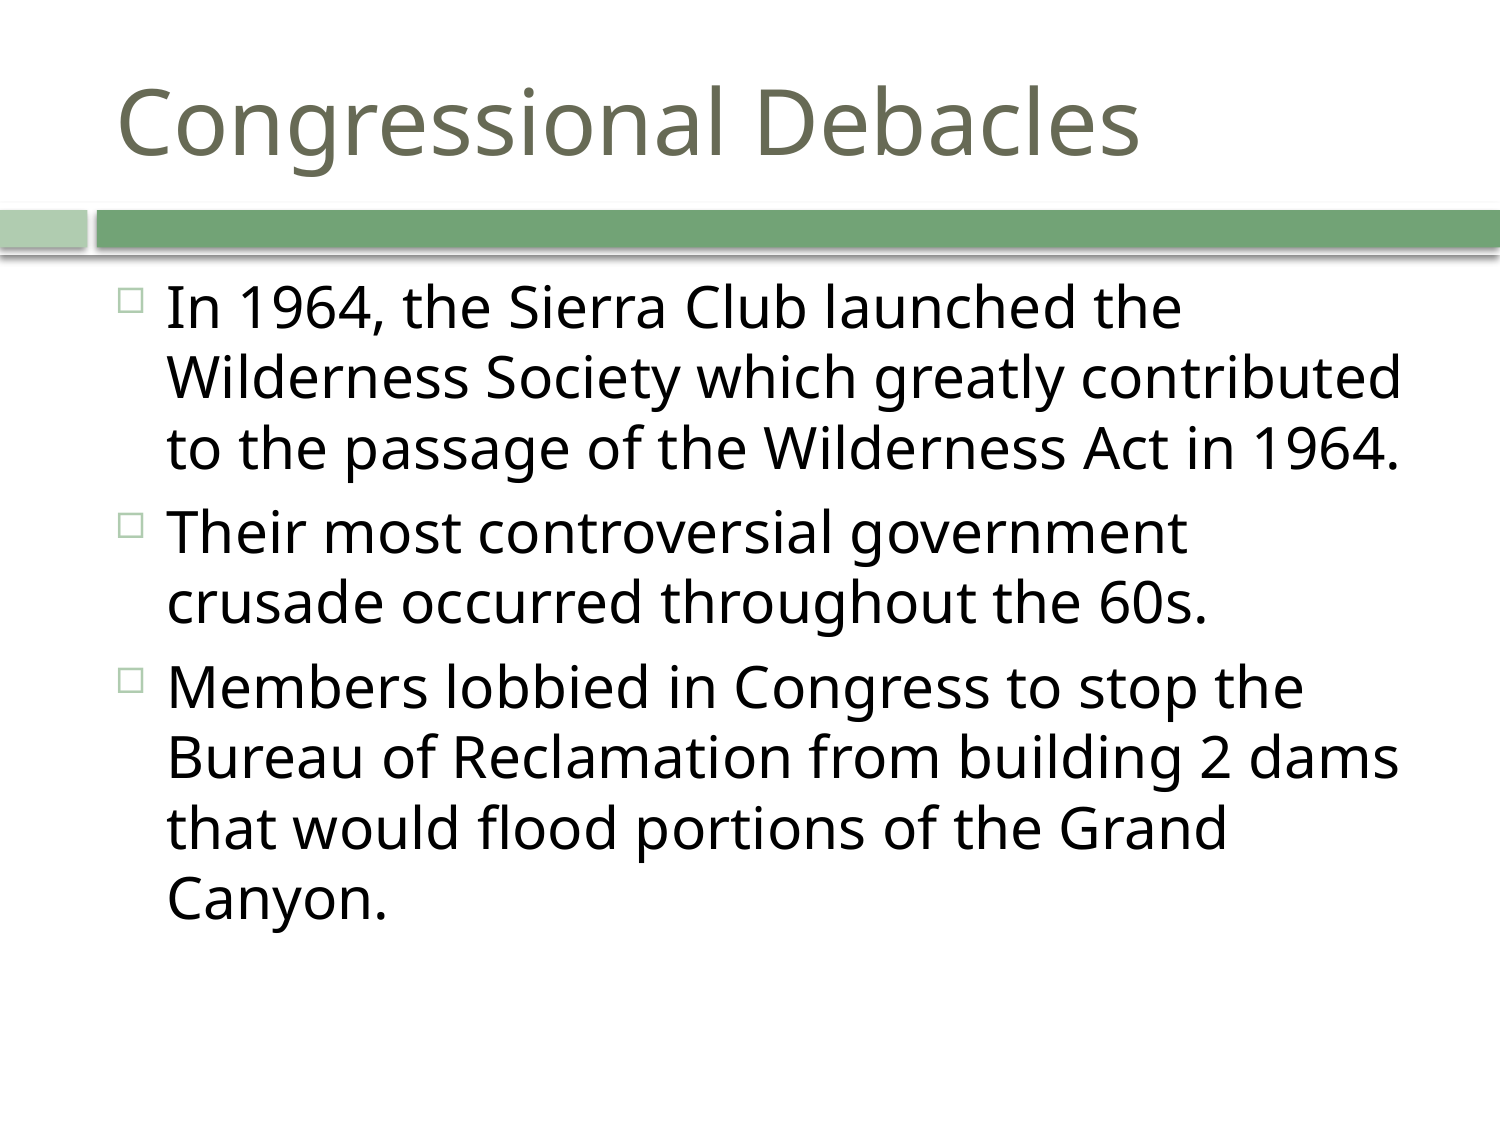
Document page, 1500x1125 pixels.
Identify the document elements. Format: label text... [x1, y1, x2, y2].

list In 1964, the Sierra Club launched the Wilderness Society which greatly contributed to the passage of the Wilderness Act in 1964. Their most controversial government crusade occurred throughout the 60s. Members lobbied in Congress to stop the Bureau of Reclamation from building 2 dams that would flood portions of the Grand Canyon. [100, 262, 1438, 1000]
title Congressional Debacles [100, 37, 1438, 200]
